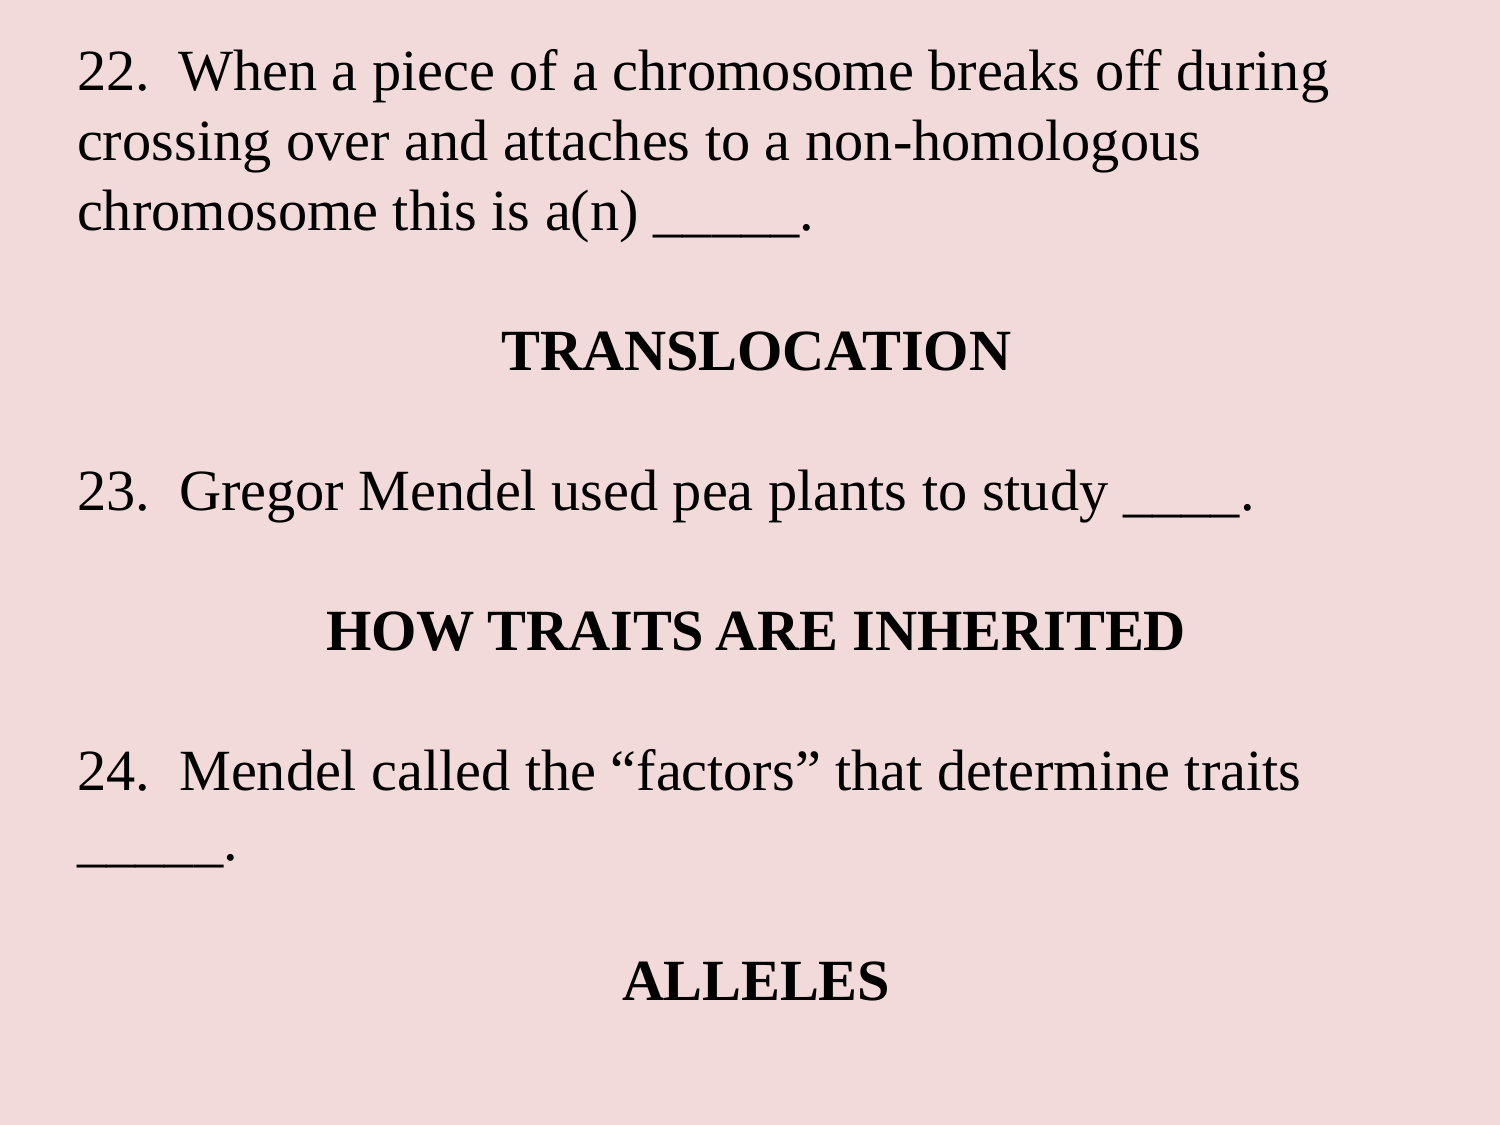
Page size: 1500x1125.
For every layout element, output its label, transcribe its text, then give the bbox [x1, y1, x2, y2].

text_box 22. When a piece of a chromosome breaks off during crossing over and attaches to a non-homologous chromosome this is a(n) _____. TRANSLOCATION 23. Gregor Mendel used pea plants to study ____. HOW TRAITS ARE INHERITED 24. Mendel called the “factors” that determine traits _____. ALLELES [62, 24, 1450, 1020]
